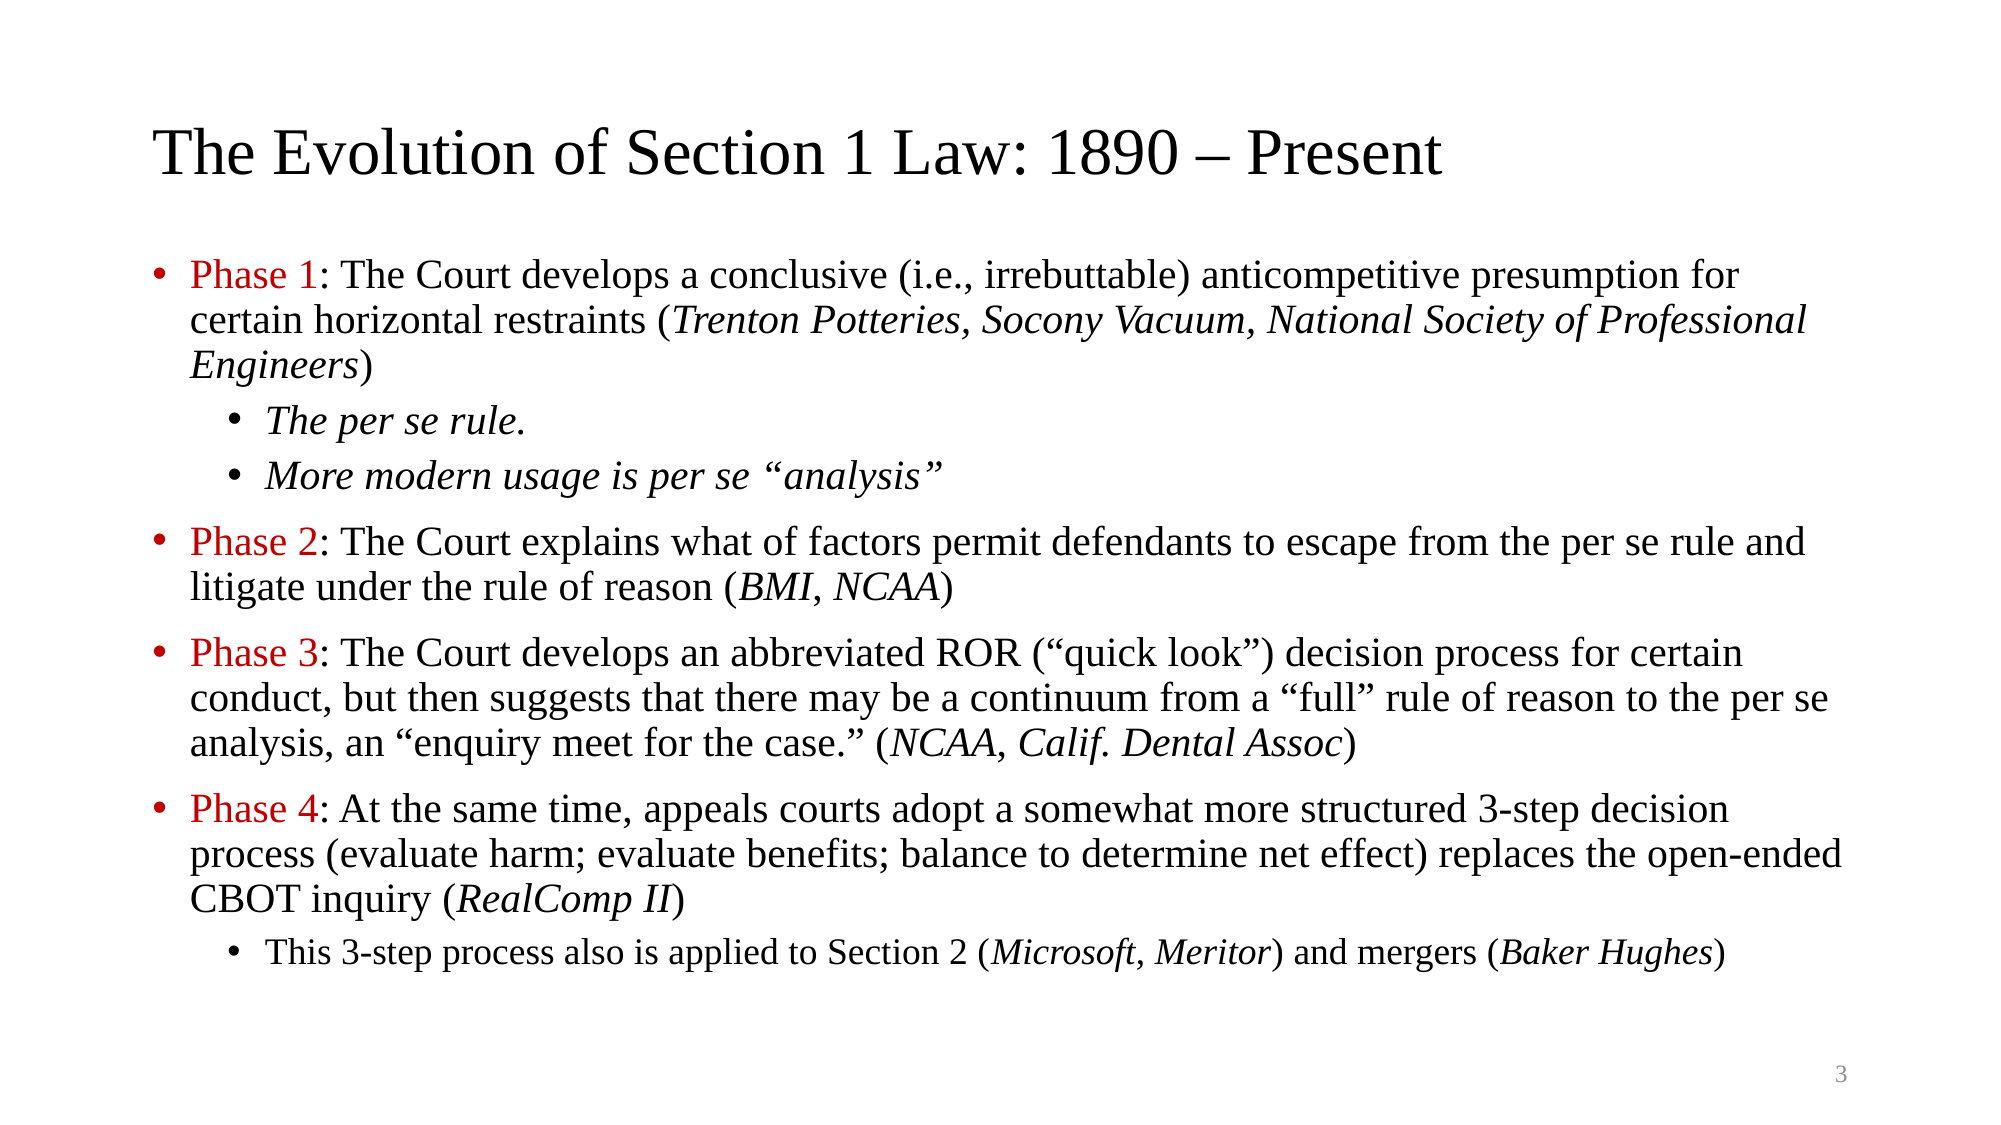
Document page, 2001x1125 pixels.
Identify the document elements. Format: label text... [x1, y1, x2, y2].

title The Evolution of Section 1 Law: 1890 – Present [137, 43, 1863, 245]
slide_number 3 [1412, 1042, 1863, 1103]
list Phase 1: The Court develops a conclusive (i.e., irrebuttable) anticompetitive presumption for certain horizontal restraints (Trenton Potteries, Socony Vacuum, National Society of Professional Engineers) The per se rule. More modern usage is per se “analysis” Phase 2: The Court explains what of factors permit defendants to escape from the per se rule and litigate under the rule of reason (BMI, NCAA) Phase 3: The Court develops an abbreviated ROR (“quick look”) decision process for certain conduct, but then suggests that there may be a continuum from a “full” rule of reason to the per se analysis, an “enquiry meet for the case.” (NCAA, Calif. Dental Assoc) Phase 4: At the same time, appeals courts adopt a somewhat more structured 3-step decision process (evaluate harm; evaluate benefits; balance to determine net effect) replaces the open-ended CBOT inquiry (RealComp II) This 3-step process also is applied to Section 2 (Microsoft, Meritor) and mergers (Baker Hughes) [137, 245, 1863, 1103]
